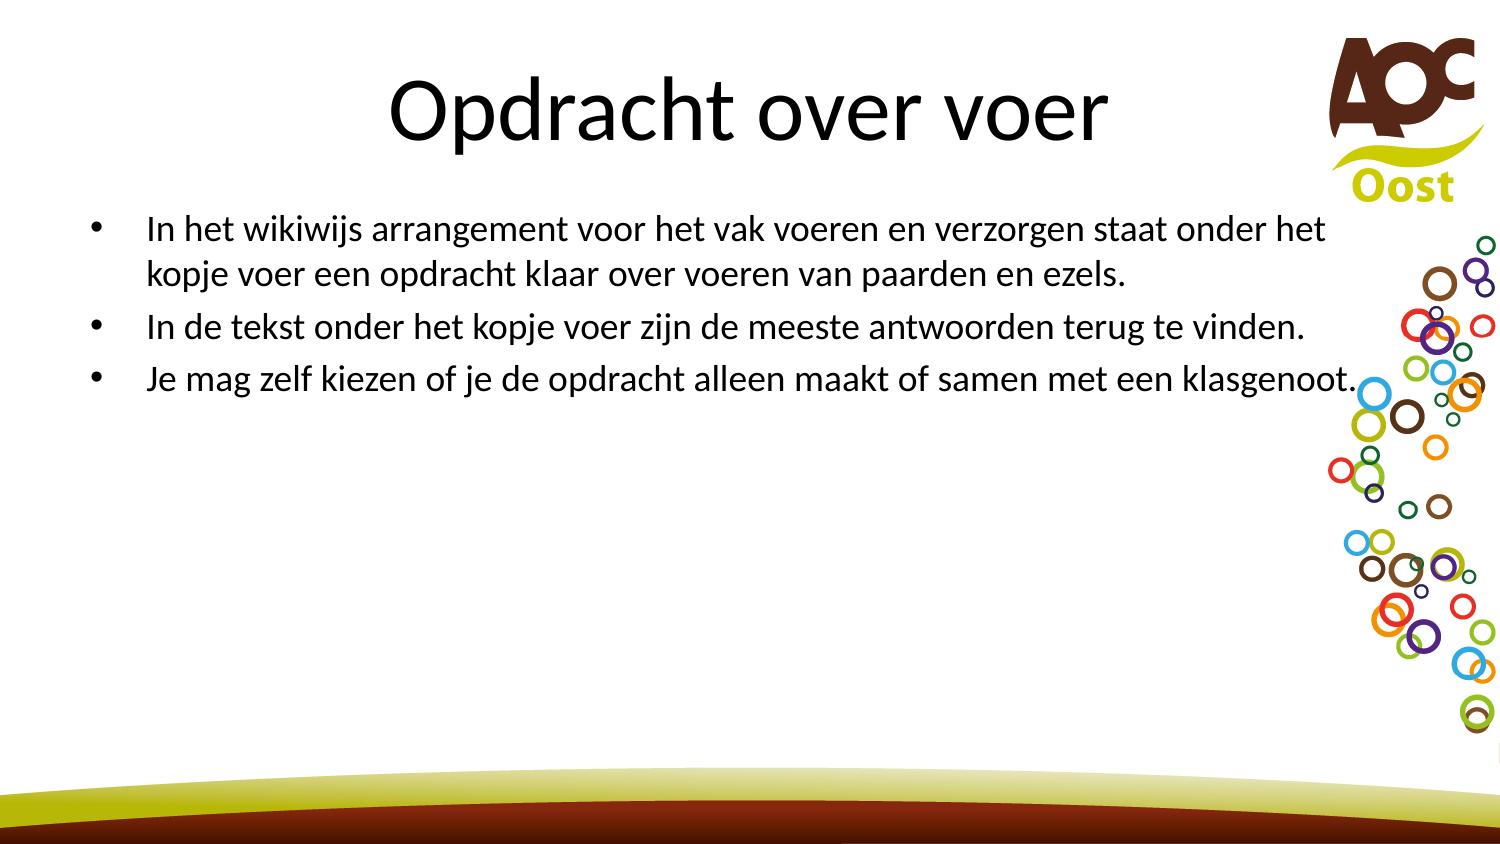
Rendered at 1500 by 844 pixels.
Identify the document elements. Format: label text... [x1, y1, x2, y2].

title Opdracht over voer [75, 33, 1425, 175]
list In het wikiwijs arrangement voor het vak voeren en verzorgen staat onder het kopje voer een opdracht klaar over voeren van paarden en ezels. In de tekst onder het kopje voer zijn de meeste antwoorden terug te vinden. Je mag zelf kiezen of je de opdracht alleen maakt of samen met een klasgenoot. [75, 196, 1425, 754]
picture [0, 0, 1500, 844]
